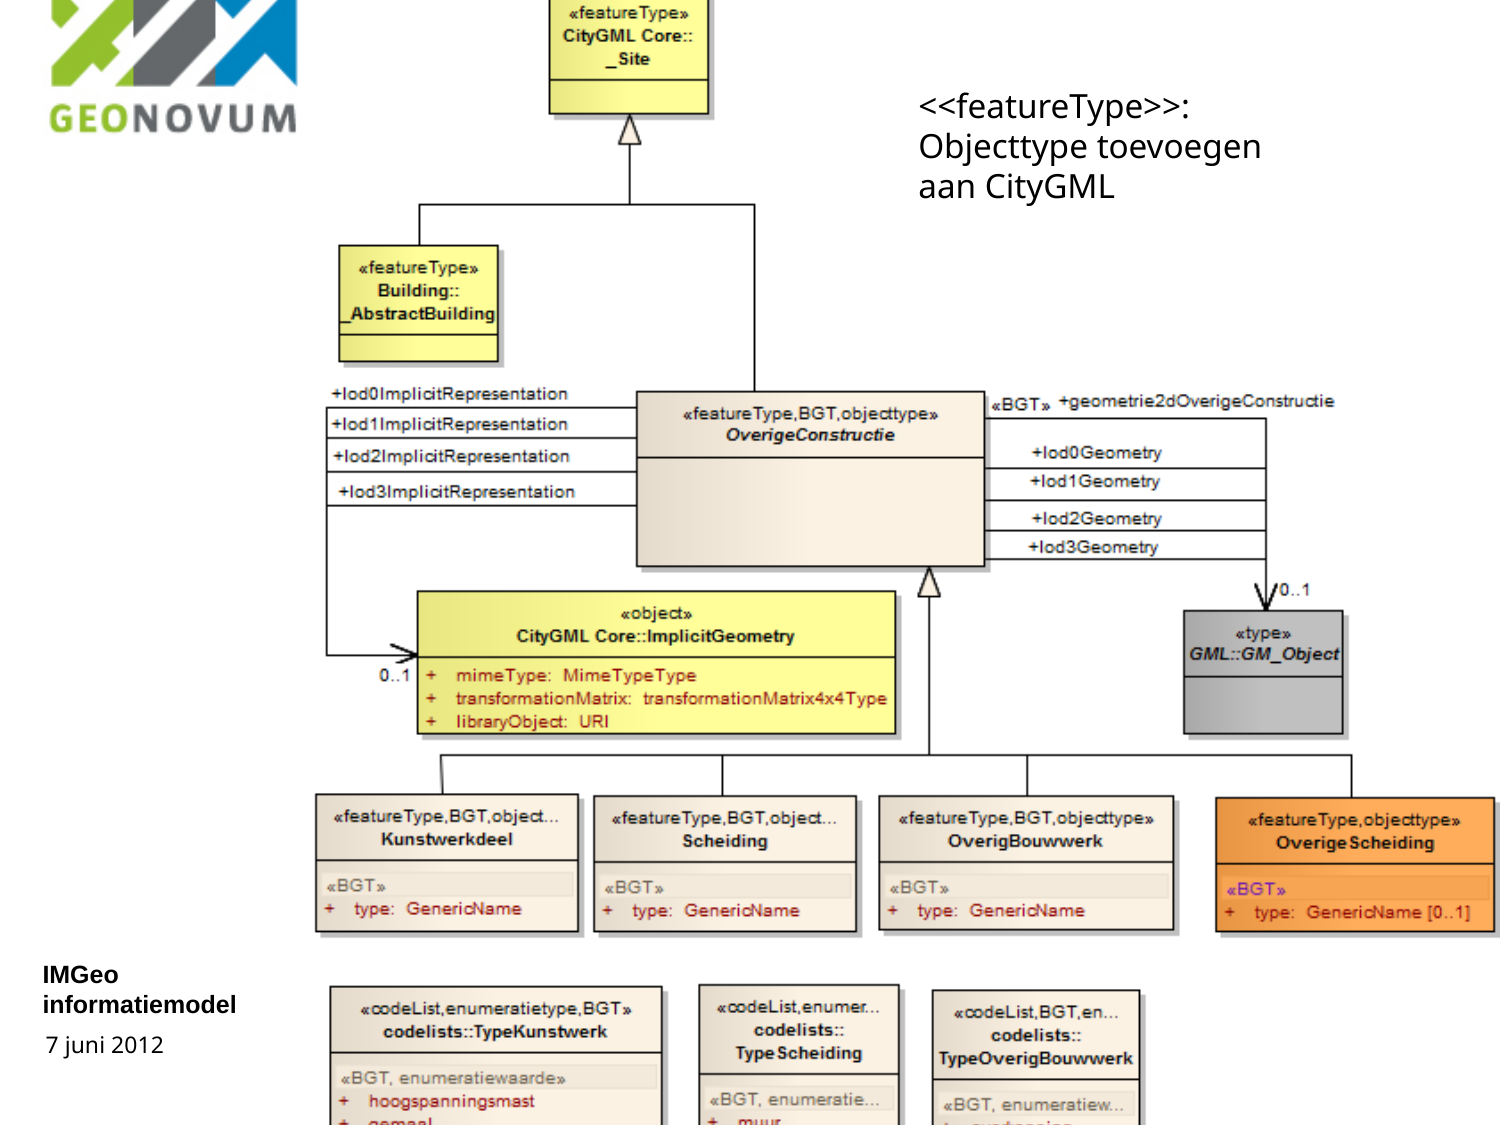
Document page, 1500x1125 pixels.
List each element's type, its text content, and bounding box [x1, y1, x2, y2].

picture [0, 0, 1500, 1125]
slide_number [32, 1024, 299, 1103]
footer IMGeo informatiemodel [29, 952, 299, 1008]
